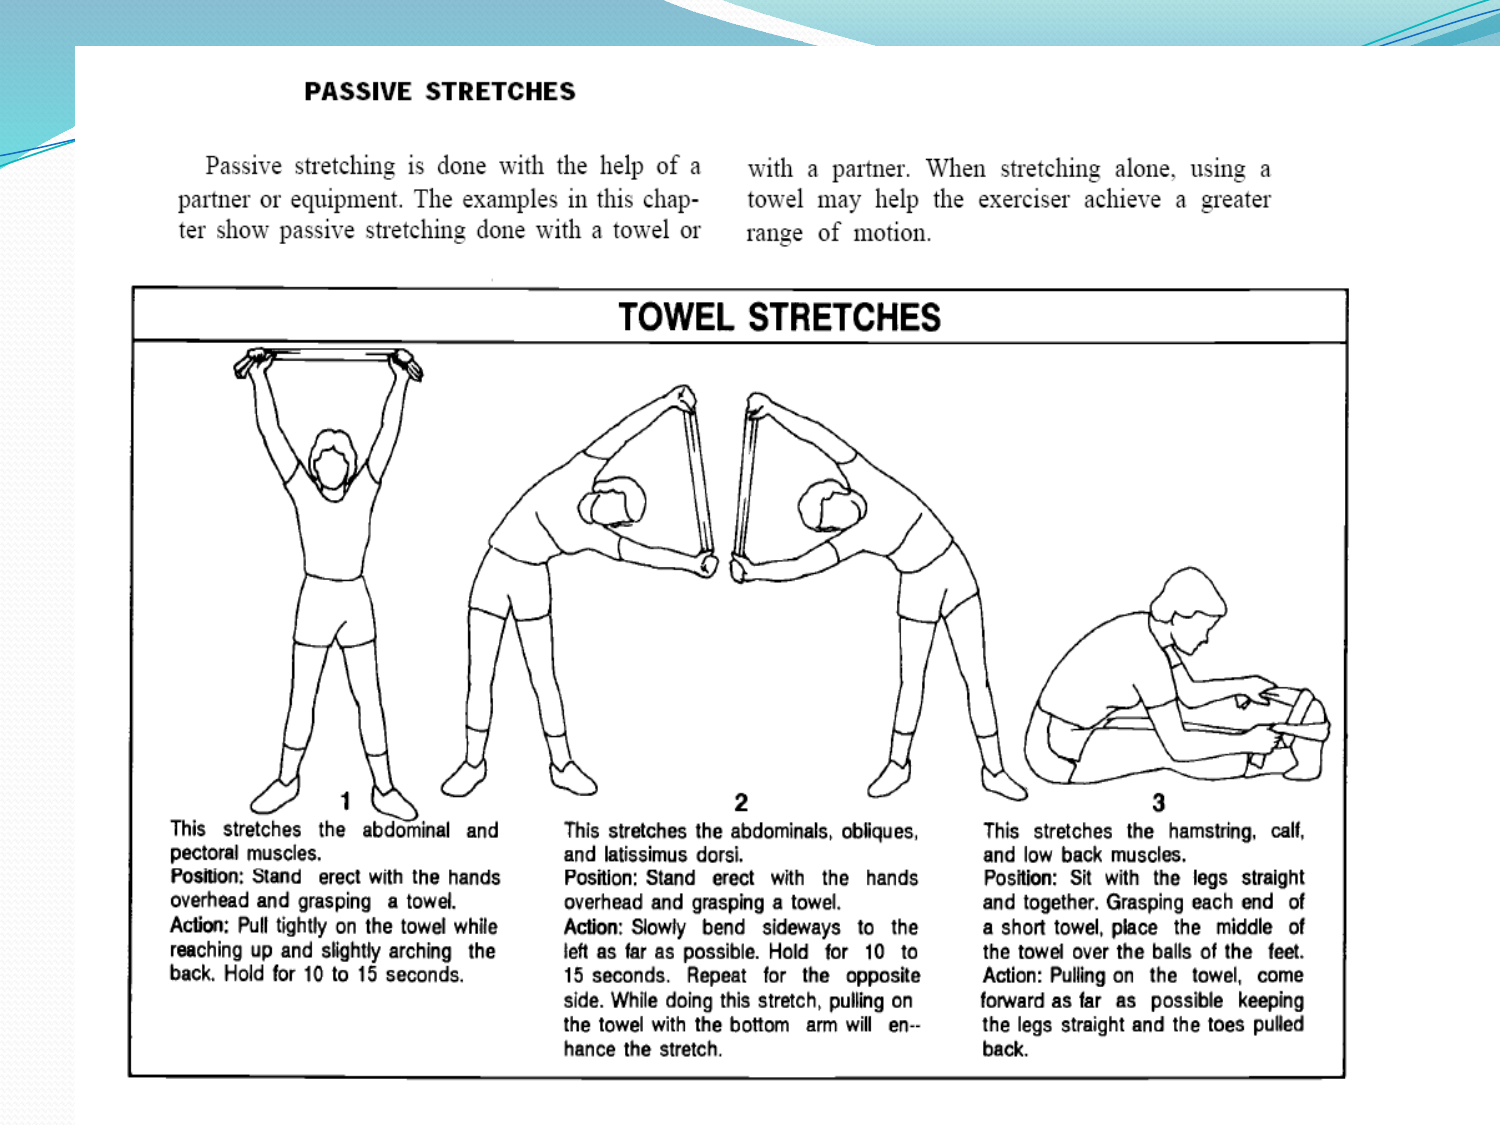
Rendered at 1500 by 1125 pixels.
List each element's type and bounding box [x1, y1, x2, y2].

list [74, 46, 1500, 1125]
